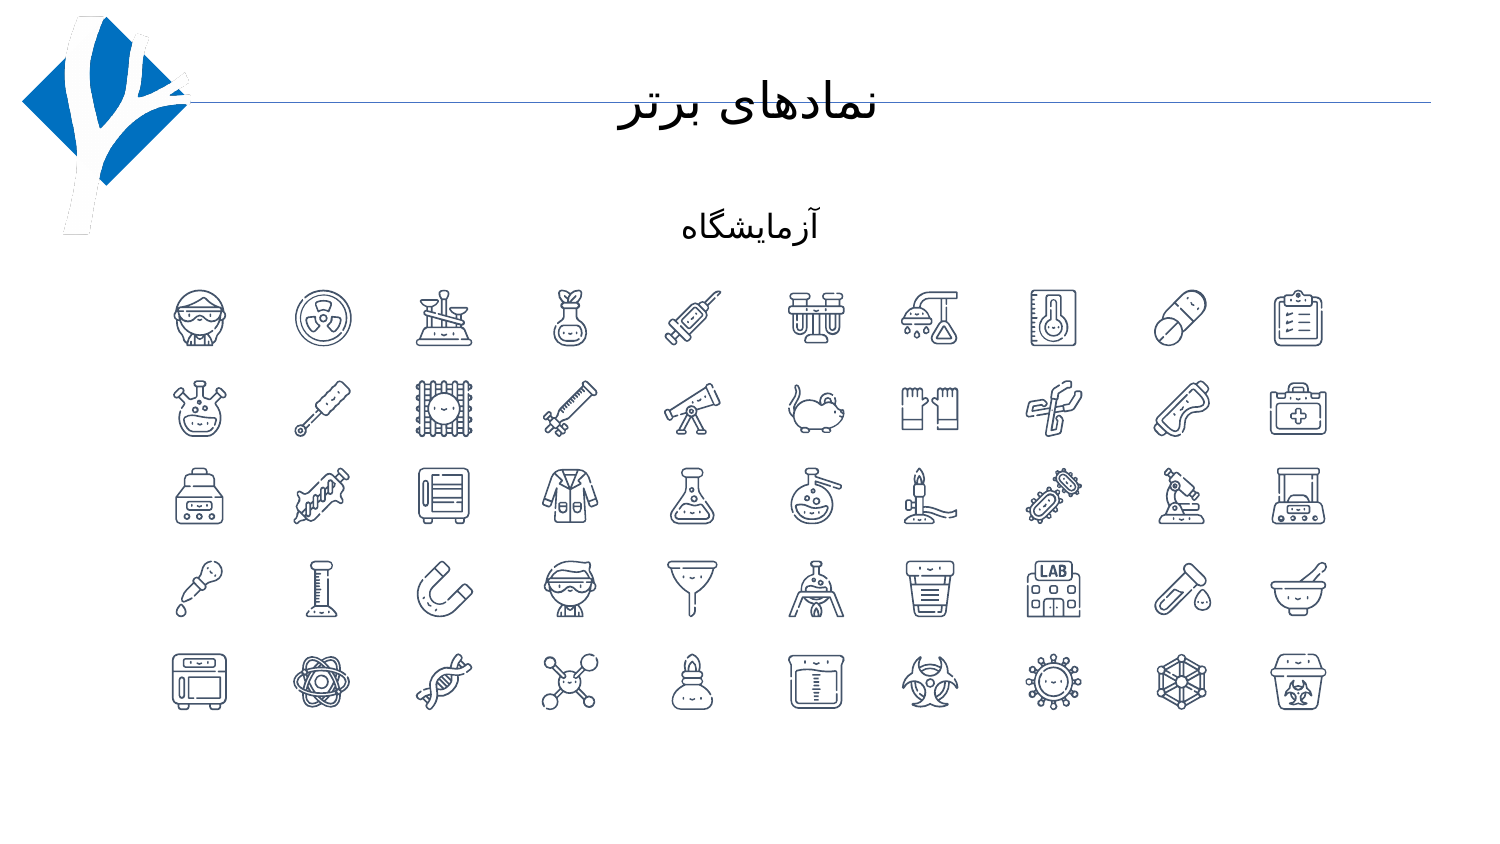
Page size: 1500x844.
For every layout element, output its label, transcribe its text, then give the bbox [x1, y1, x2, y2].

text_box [787, 384, 845, 434]
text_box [788, 560, 845, 618]
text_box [790, 467, 843, 525]
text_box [1025, 380, 1083, 437]
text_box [414, 560, 474, 618]
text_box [1030, 289, 1077, 347]
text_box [175, 467, 224, 525]
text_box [1157, 467, 1206, 525]
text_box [663, 382, 722, 435]
text_box آزمایشگاه [171, 189, 1328, 270]
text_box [901, 656, 959, 708]
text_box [541, 468, 599, 523]
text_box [418, 467, 470, 525]
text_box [1026, 560, 1081, 618]
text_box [1268, 653, 1328, 711]
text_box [175, 560, 224, 618]
text_box [415, 653, 473, 711]
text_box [665, 560, 720, 618]
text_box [1151, 289, 1212, 347]
title نمادهای برتر [171, 53, 1328, 133]
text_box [663, 290, 722, 346]
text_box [1150, 562, 1213, 616]
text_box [172, 289, 227, 347]
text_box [292, 467, 351, 525]
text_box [671, 653, 714, 710]
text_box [414, 380, 474, 438]
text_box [902, 467, 958, 525]
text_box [1024, 467, 1083, 525]
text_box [304, 560, 339, 618]
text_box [905, 560, 955, 618]
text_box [1024, 653, 1083, 711]
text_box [293, 656, 350, 708]
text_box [171, 653, 227, 711]
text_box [1273, 289, 1323, 347]
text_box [901, 387, 959, 431]
picture [63, 16, 191, 235]
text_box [901, 291, 959, 345]
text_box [1269, 382, 1327, 436]
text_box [541, 560, 599, 618]
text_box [171, 380, 228, 437]
text_box [1156, 653, 1207, 710]
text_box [667, 467, 718, 525]
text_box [1152, 380, 1211, 437]
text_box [414, 289, 474, 347]
text_box [543, 380, 598, 438]
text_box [541, 653, 599, 711]
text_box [786, 654, 847, 709]
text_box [553, 289, 588, 347]
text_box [1268, 561, 1328, 617]
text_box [787, 292, 845, 344]
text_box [292, 380, 351, 437]
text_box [286, 289, 358, 347]
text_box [1270, 467, 1326, 525]
